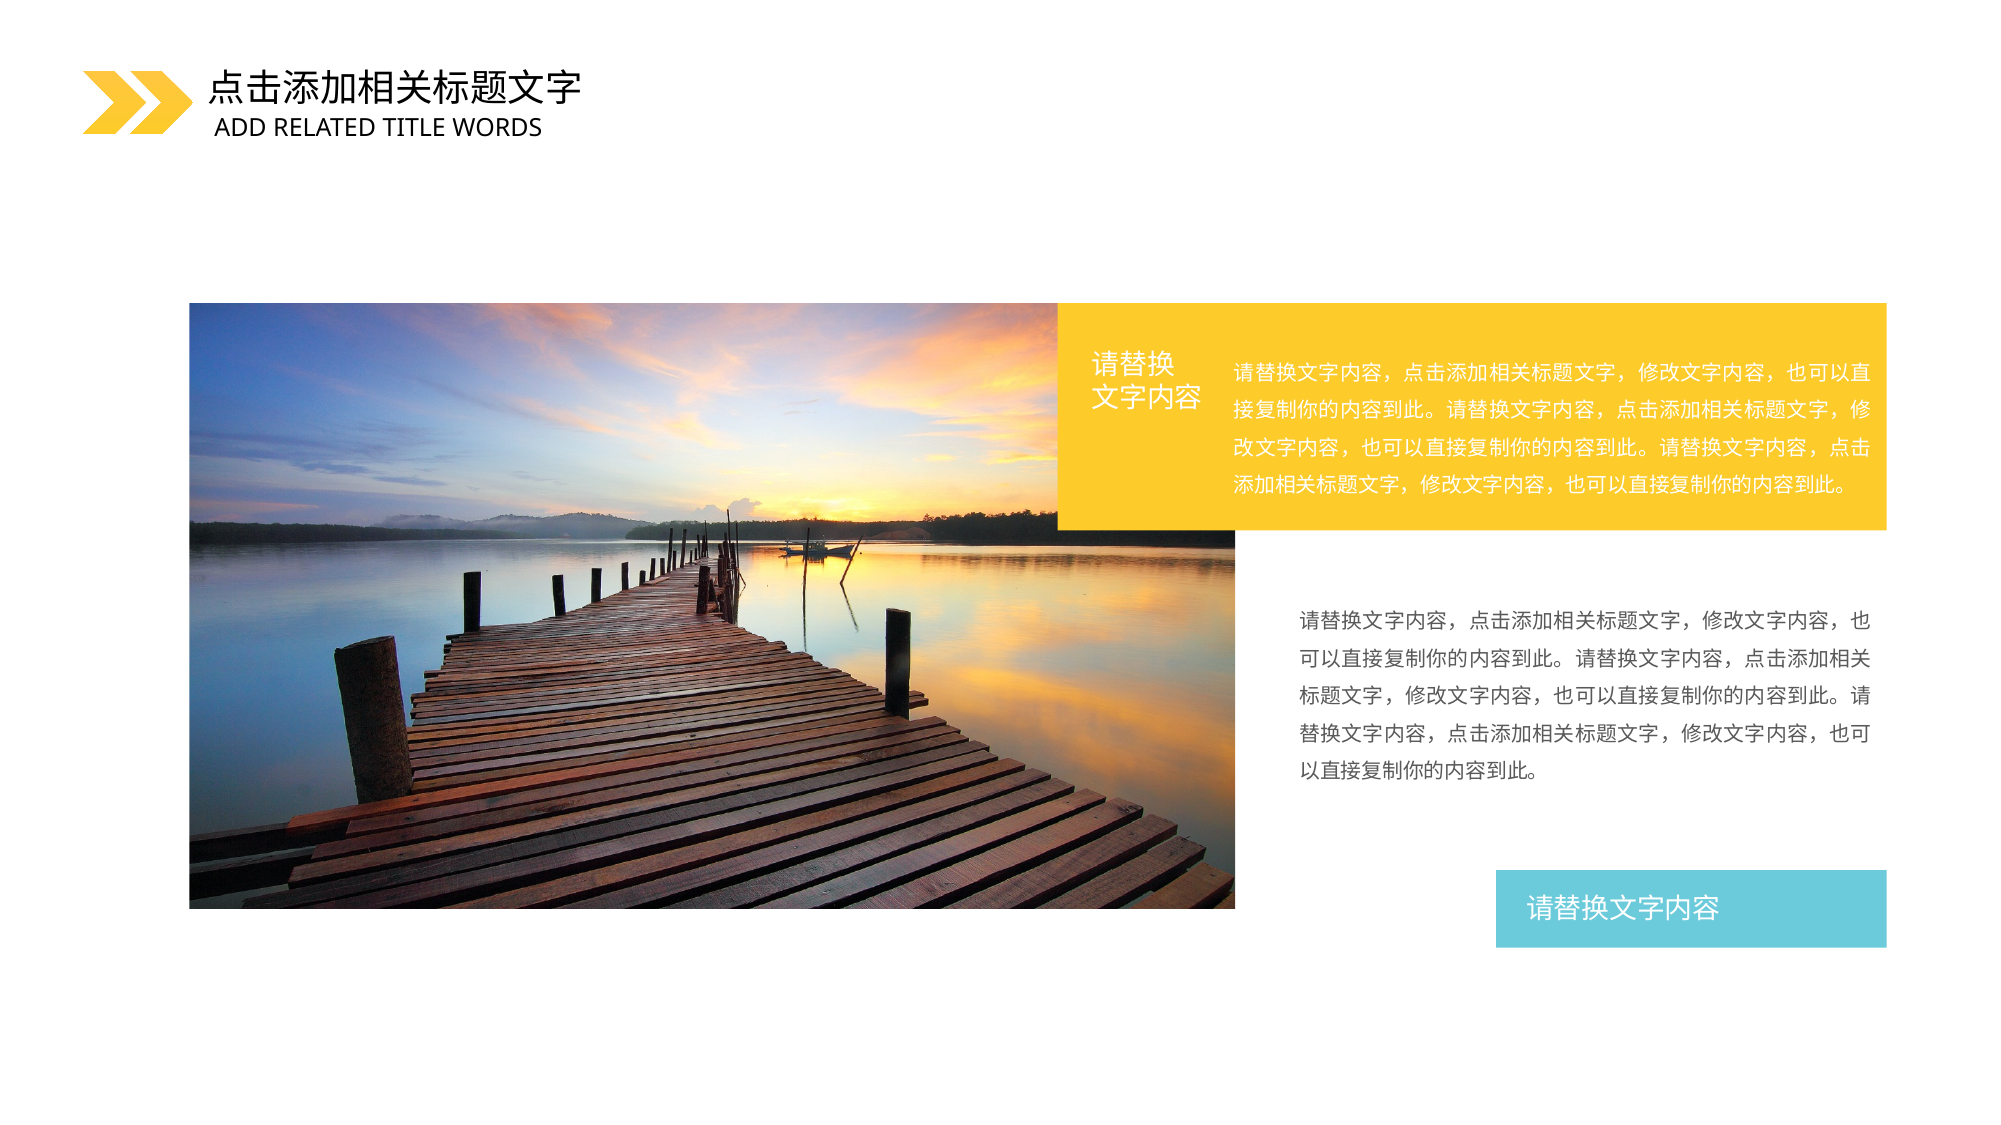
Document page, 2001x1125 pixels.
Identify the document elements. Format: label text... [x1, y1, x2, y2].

text_box 请替换文字内容 [1510, 883, 1762, 933]
text_box 请替换文字内容，点击添加相关标题文字，修改文字内容，也可以直接复制你的内容到此。请替换文字内容，点击添加相关标题文字，修改文字内容，也可以直接复制你的内容到此。请替换文字内容，点击添加相关标题文字，修改文字内容，也可以直接复制你的内容到此。 [1284, 588, 1887, 772]
text_box [1495, 869, 1888, 949]
text_box 请替换文字内容，点击添加相关标题文字，修改文字内容，也可以直接复制你的内容到此。请替换文字内容，点击添加相关标题文字，修改文字内容，也可以直接复制你的内容到此。请替换文字内容，点击添加相关标题文字，修改文字内容，也可以直接复制你的内容到此。 [1218, 339, 1887, 523]
text_box [1057, 302, 1888, 532]
text_box [188, 302, 1236, 910]
text_box 请替换 文字内容 [1076, 339, 1218, 431]
